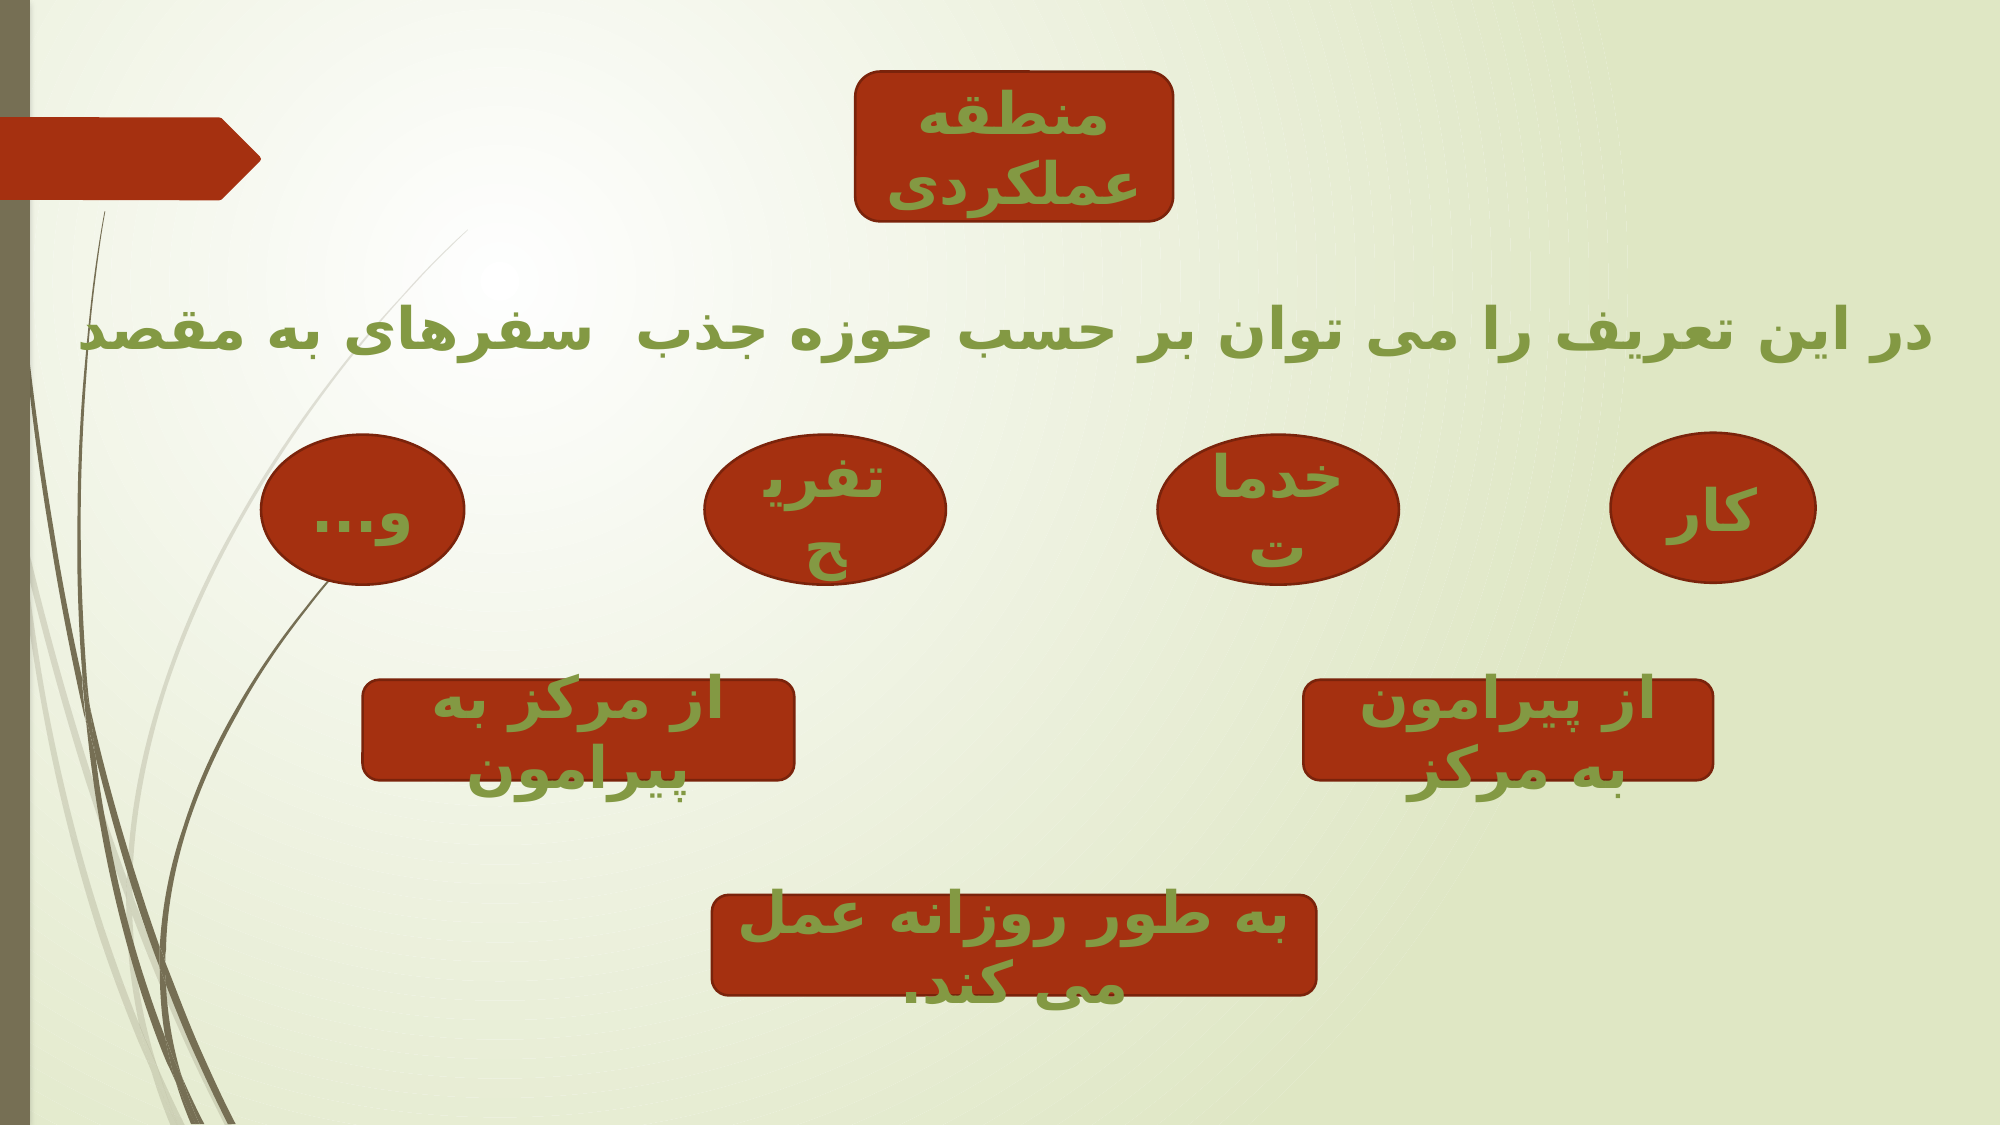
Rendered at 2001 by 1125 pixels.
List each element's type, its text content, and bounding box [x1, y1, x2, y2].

text_box و... [259, 433, 466, 586]
text_box در این تعریف را می توان بر حسب حوزه جذب سفرهای به مقصد [41, 283, 1951, 369]
text_box به طور روزانه عمل می کند. [710, 893, 1318, 997]
text_box خدمات [1156, 433, 1401, 586]
text_box از پیرامون به مرکز [1302, 678, 1715, 782]
text_box منطقه عملکردی [853, 70, 1175, 223]
text_box کار [1609, 431, 1817, 585]
text_box از مرکز به پیرامون [361, 678, 796, 782]
text_box تفریح [703, 433, 948, 586]
